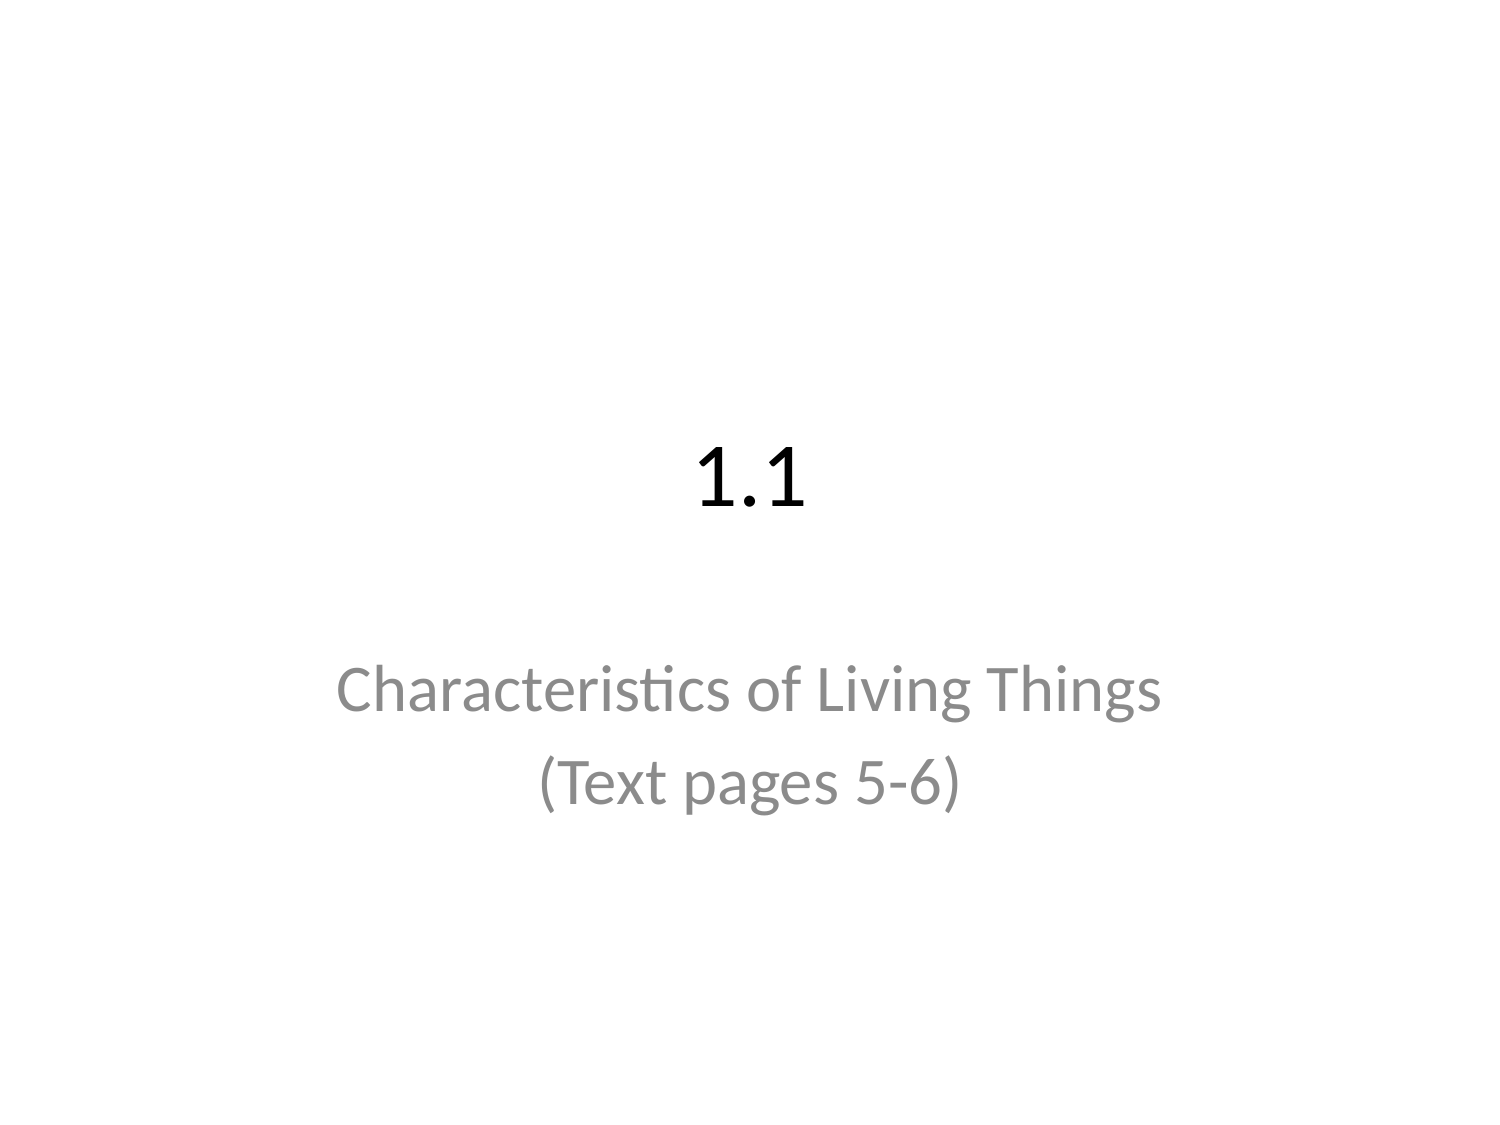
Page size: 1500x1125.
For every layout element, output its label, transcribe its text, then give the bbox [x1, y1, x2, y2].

subtitle Characteristics of Living Things (Text pages 5-6) [225, 637, 1275, 925]
title 1.1 [112, 349, 1388, 591]
